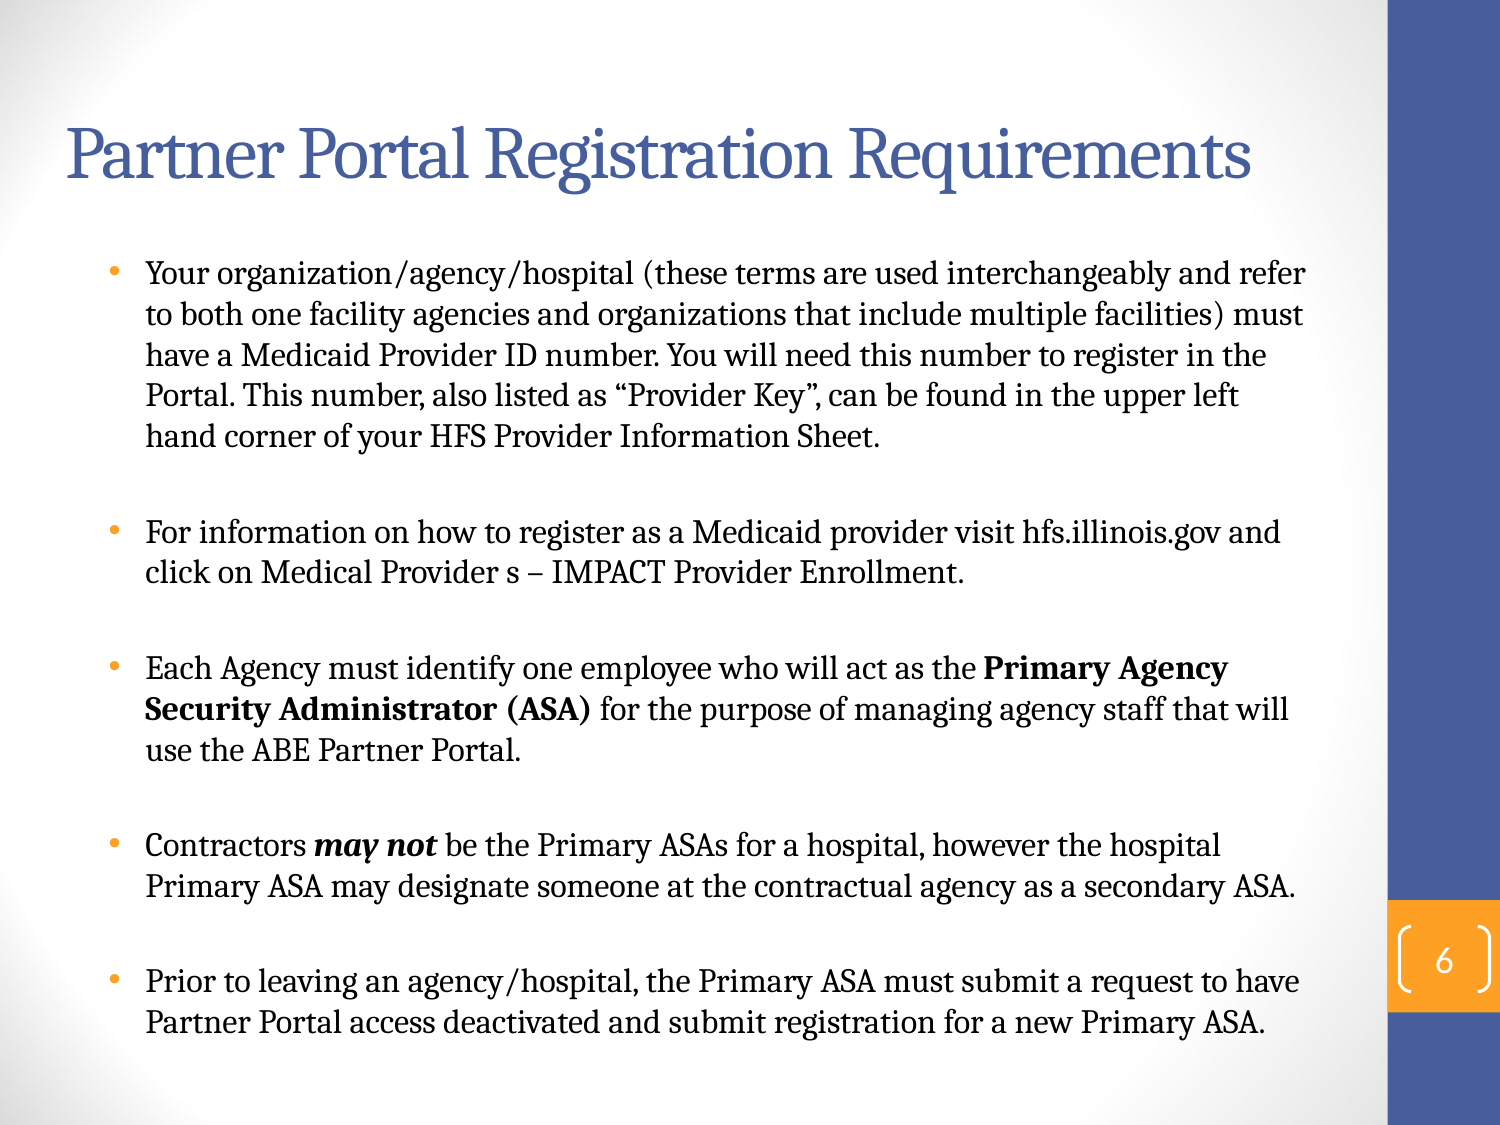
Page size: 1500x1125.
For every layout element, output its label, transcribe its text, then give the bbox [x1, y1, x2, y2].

slide_number 6 [1397, 924, 1492, 994]
picture [0, 0, 1387, 1125]
list Your organization/agency/hospital (these terms are used interchangeably and refer to both one facility agencies and organizations that include multiple facilities) must have a Medicaid Provider ID number. You will need this number to register in the Portal. This number, also listed as “Provider Key”, can be found in the upper left hand corner of your HFS Provider Information Sheet. For information on how to register as a Medicaid provider visit hfs.illinois.gov and click on Medical Provider s – IMPACT Provider Enrollment. Each Agency must identify one employee who will act as the Primary Agency Security Administrator (ASA) for the purpose of managing agency staff that will use the ABE Partner Portal. Contractors may not be the Primary ASAs for a hospital, however the hospital Primary ASA may designate someone at the contractual agency as a secondary ASA. Prior to leaving an agency/hospital, the Primary ASA must submit a request to have Partner Portal access deactivated and submit registration for a new Primary ASA. [75, 242, 1325, 1088]
title Partner Portal Registration Requirements [50, 55, 1375, 243]
